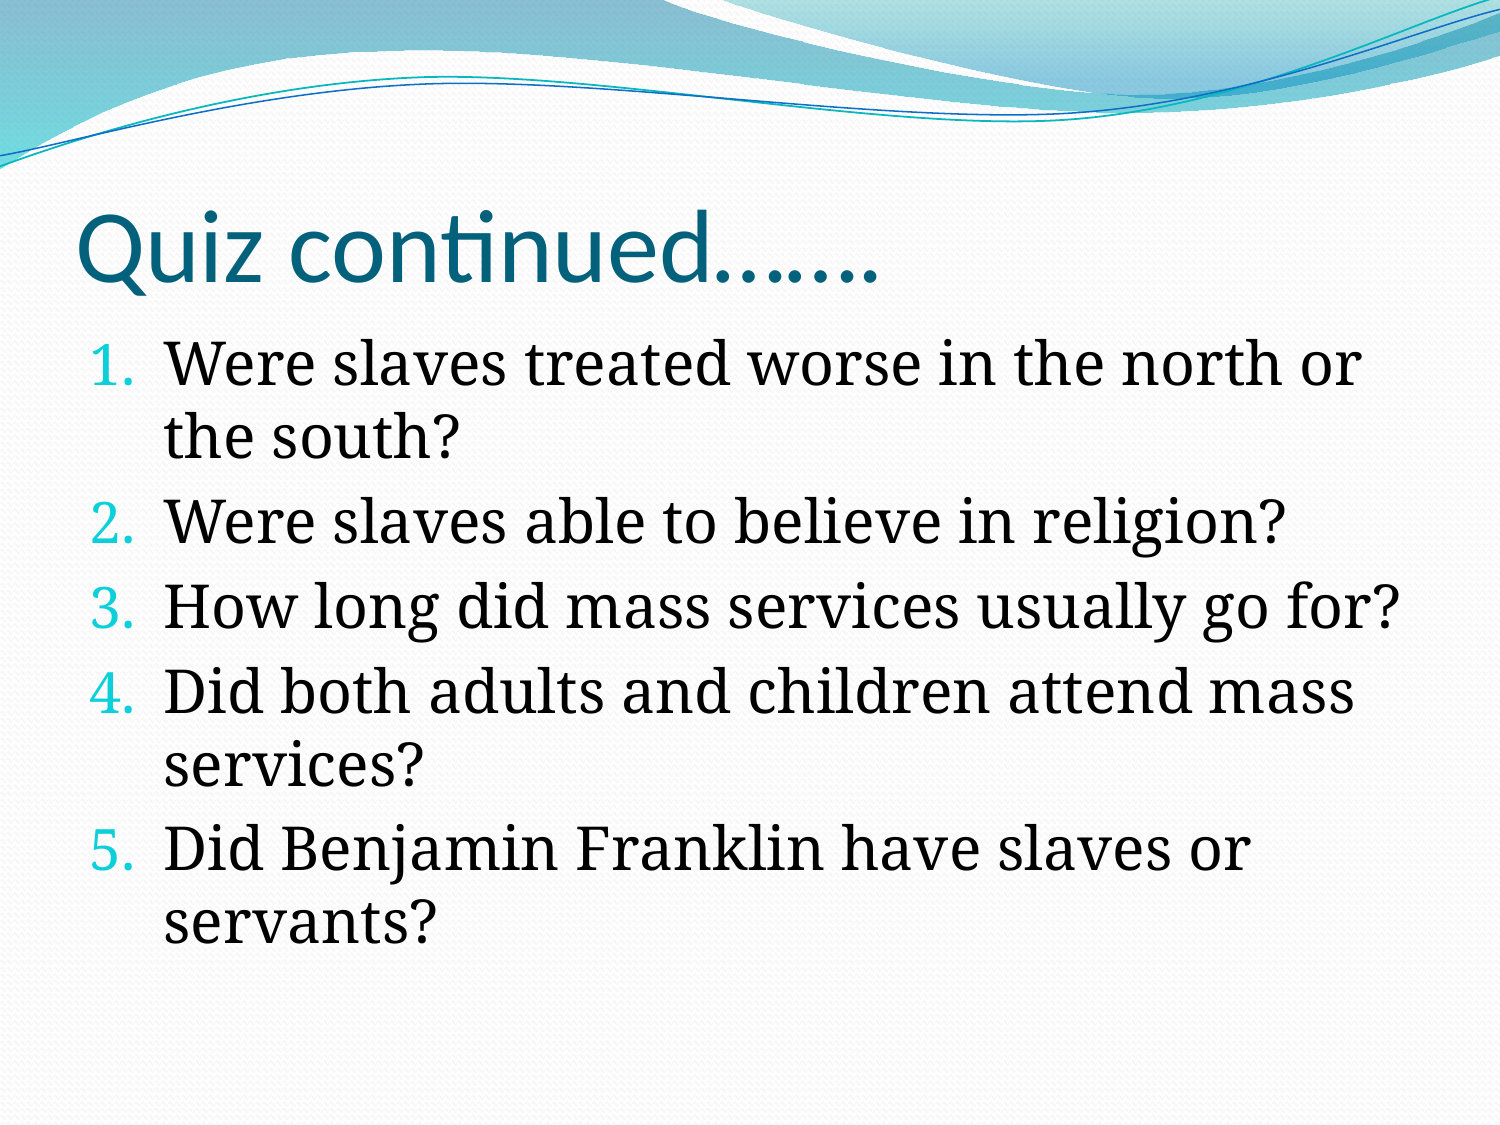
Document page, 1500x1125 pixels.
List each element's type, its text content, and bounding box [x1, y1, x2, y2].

list Were slaves treated worse in the north or the south? Were slaves able to believe in religion? How long did mass services usually go for? Did both adults and children attend mass services? Did Benjamin Franklin have slaves or servants? [75, 317, 1425, 1038]
title Quiz continued……. [75, 115, 1425, 303]
